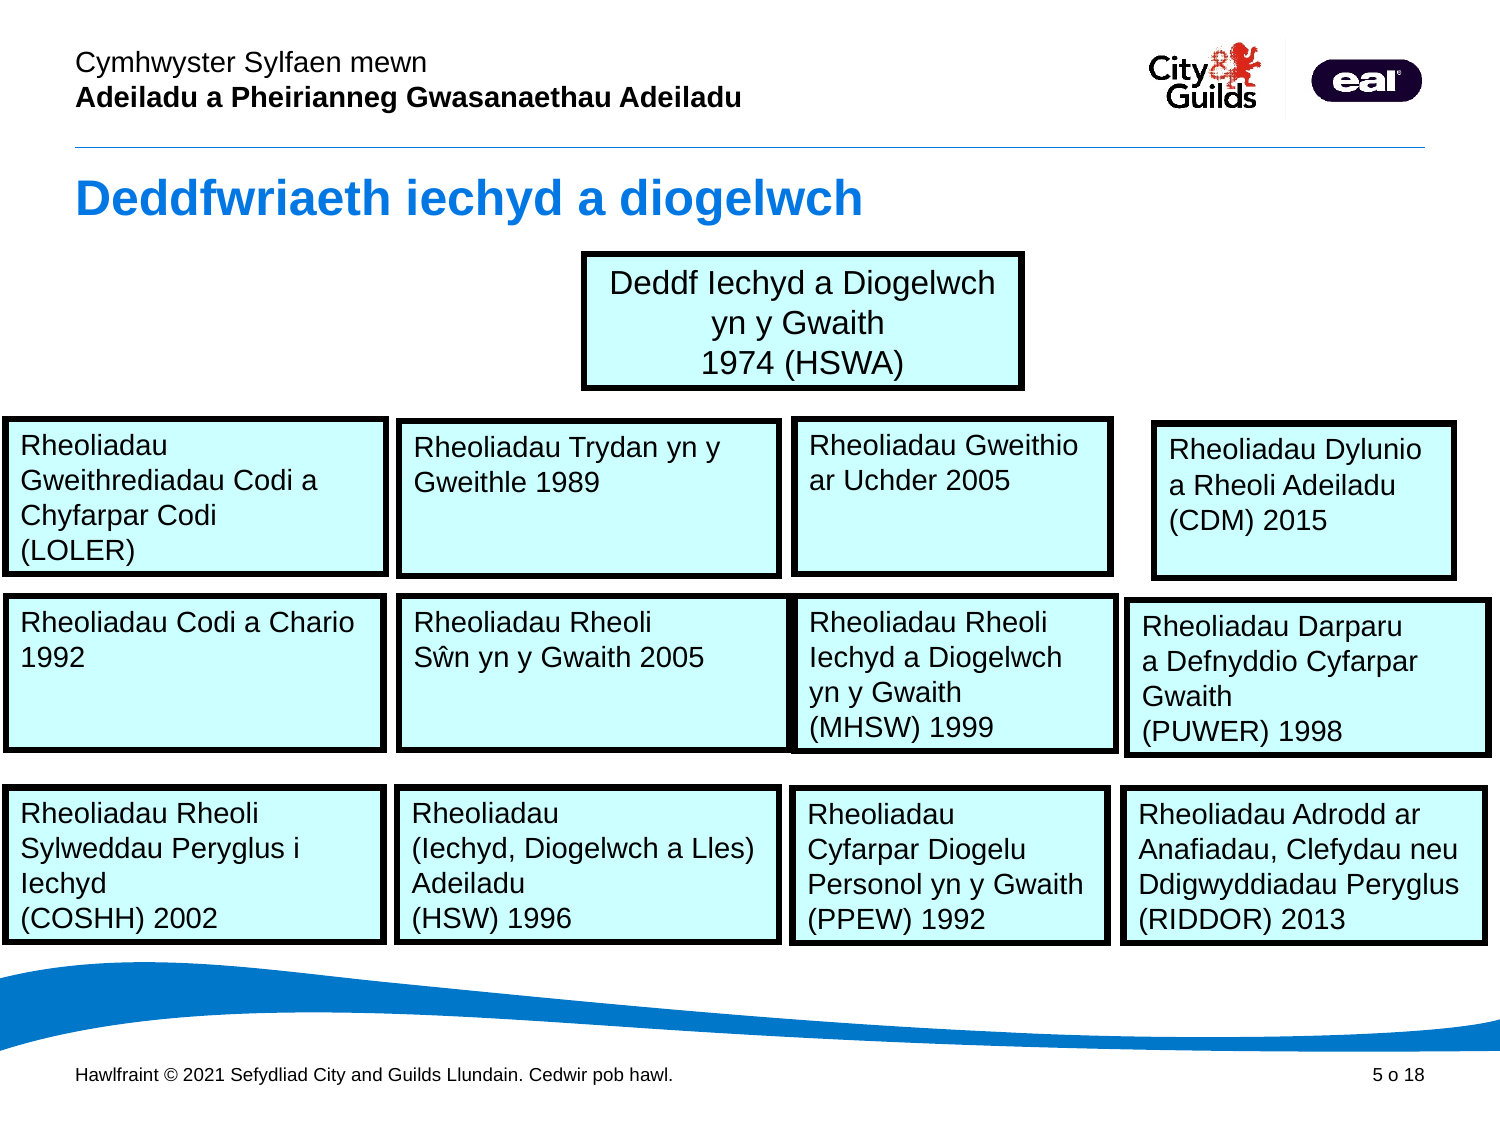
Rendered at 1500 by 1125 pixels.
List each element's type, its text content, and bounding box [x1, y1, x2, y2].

text_box Rheoliadau Rheoli Sylweddau Peryglus i Iechyd (COSHH) 2002 [5, 787, 384, 943]
text_box Rheoliadau Adrodd ar Anafiadau, Clefydau neu Ddigwyddiadau Peryglus (RIDDOR) 2013 [1123, 788, 1485, 943]
text_box Rheoliadau Trydan yn y Gweithle 1989 [398, 421, 779, 576]
text_box Rheoliadau Rheoli Iechyd a Diogelwch yn y Gwaith (MHSW) 1999 [794, 596, 1116, 751]
text_box Rheoliadau Cyfarpar Diogelu Personol yn y Gwaith (PPEW) 1992 [792, 788, 1108, 943]
text_box Rheoliadau (Iechyd, Diogelwch a Lles) Adeiladu (HSW) 1996 [396, 787, 779, 943]
text_box Rheoliadau Codi a Chario 1992 [5, 595, 384, 751]
picture [1149, 38, 1422, 121]
text_box Deddf Iechyd a Diogelwch yn y Gwaith 1974 (HSWA) [584, 253, 1022, 389]
title Deddfwriaeth iechyd a diogelwch [74, 165, 1424, 229]
text_box Rheoliadau Gweithrediadau Codi a Chyfarpar Codi (LOLER) [5, 419, 386, 574]
text_box Rheoliadau Gweithio ar Uchder 2005 [794, 419, 1111, 574]
text_box Rheoliadau Dylunio a Rheoli Adeiladu (CDM) 2015 [1154, 423, 1454, 579]
text_box Rheoliadau Rheoli Sŵn yn y Gwaith 2005 [398, 595, 790, 751]
text_box Rheoliadau Darparu a Defnyddio Cyfarpar Gwaith (PUWER) 1998 [1127, 600, 1489, 755]
